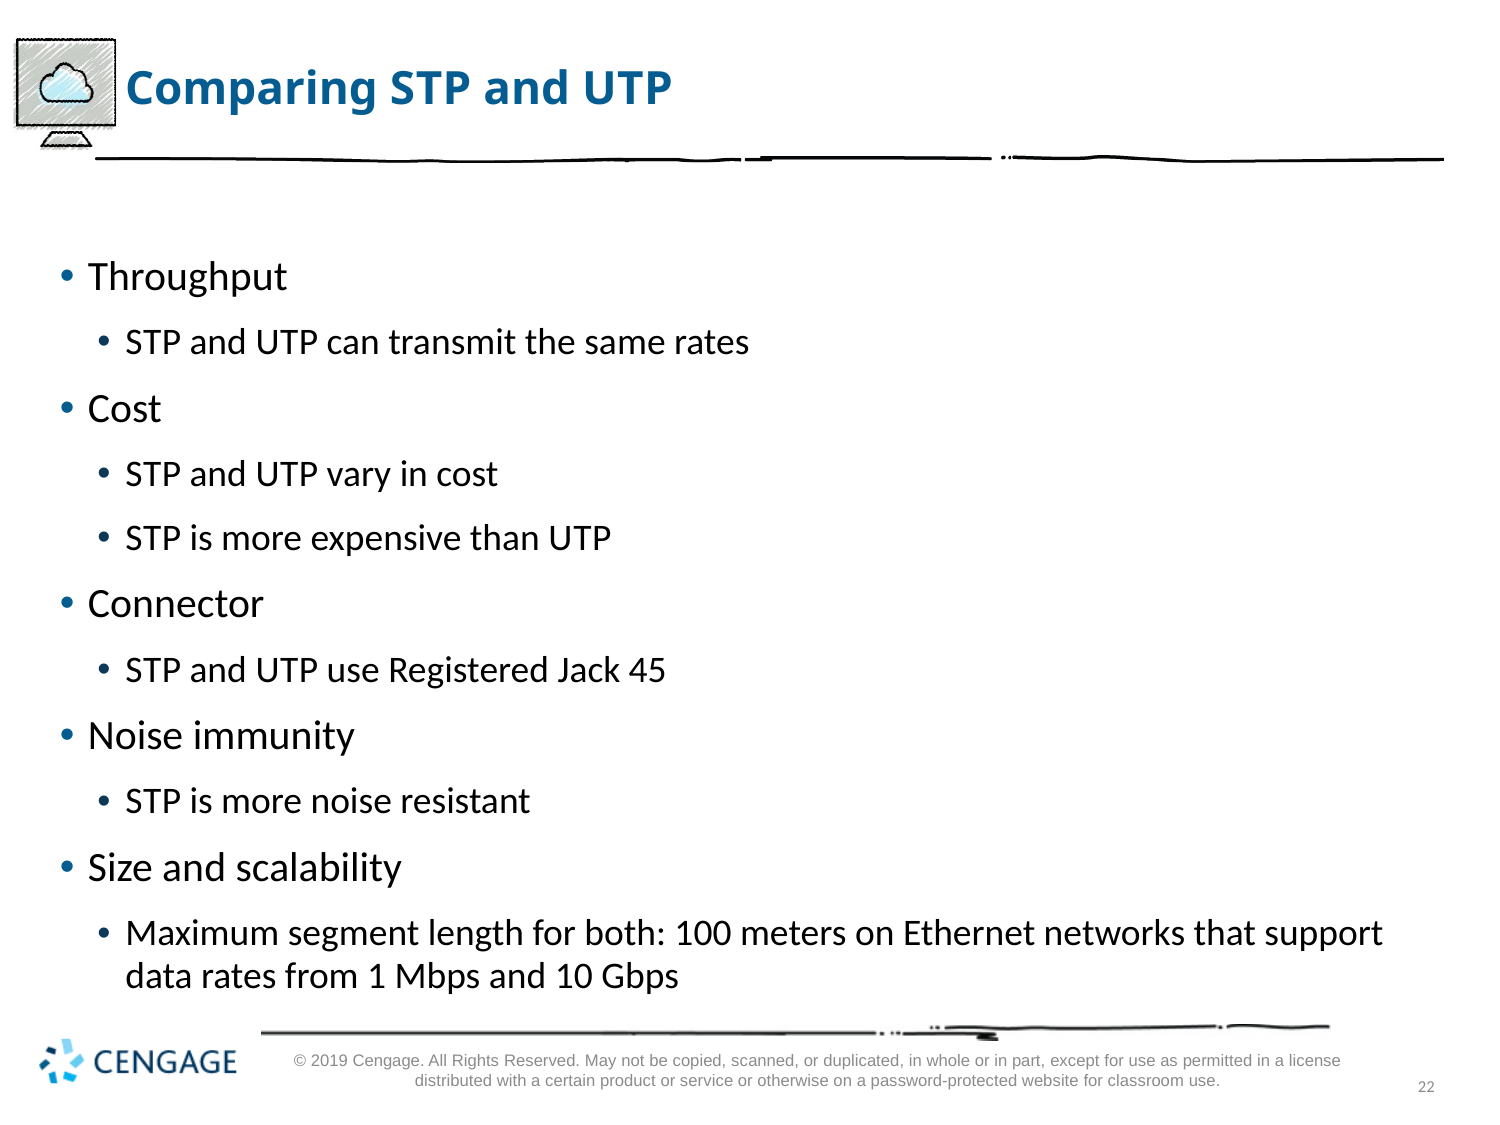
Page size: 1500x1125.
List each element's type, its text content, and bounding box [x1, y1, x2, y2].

picture [261, 1024, 1331, 1041]
picture [95, 155, 1444, 163]
footer © 2019 Cengage. All Rights Reserved. May not be copied, scanned, or duplicated, in whole or in part, except for use as permitted in a license distributed with a certain product or service or otherwise on a password-protected website for classroom use. [262, 1050, 1375, 1091]
picture [13, 36, 117, 151]
list Throughput S T P and U T P can transmit the same rates Cost S T P and U T P vary in cost S T P is more expensive than U T P Connector S T P and U T P use Registered Jack 45 Noise immunity S T P is more noise resistant Size and scalability Maximum segment length for both: 100 meters on Ethernet networks that support data rates from 1 Mbps and 10 Gbps [59, 252, 1441, 1005]
title Comparing S T P and U T P [125, 66, 1442, 116]
picture [19, 1025, 249, 1096]
